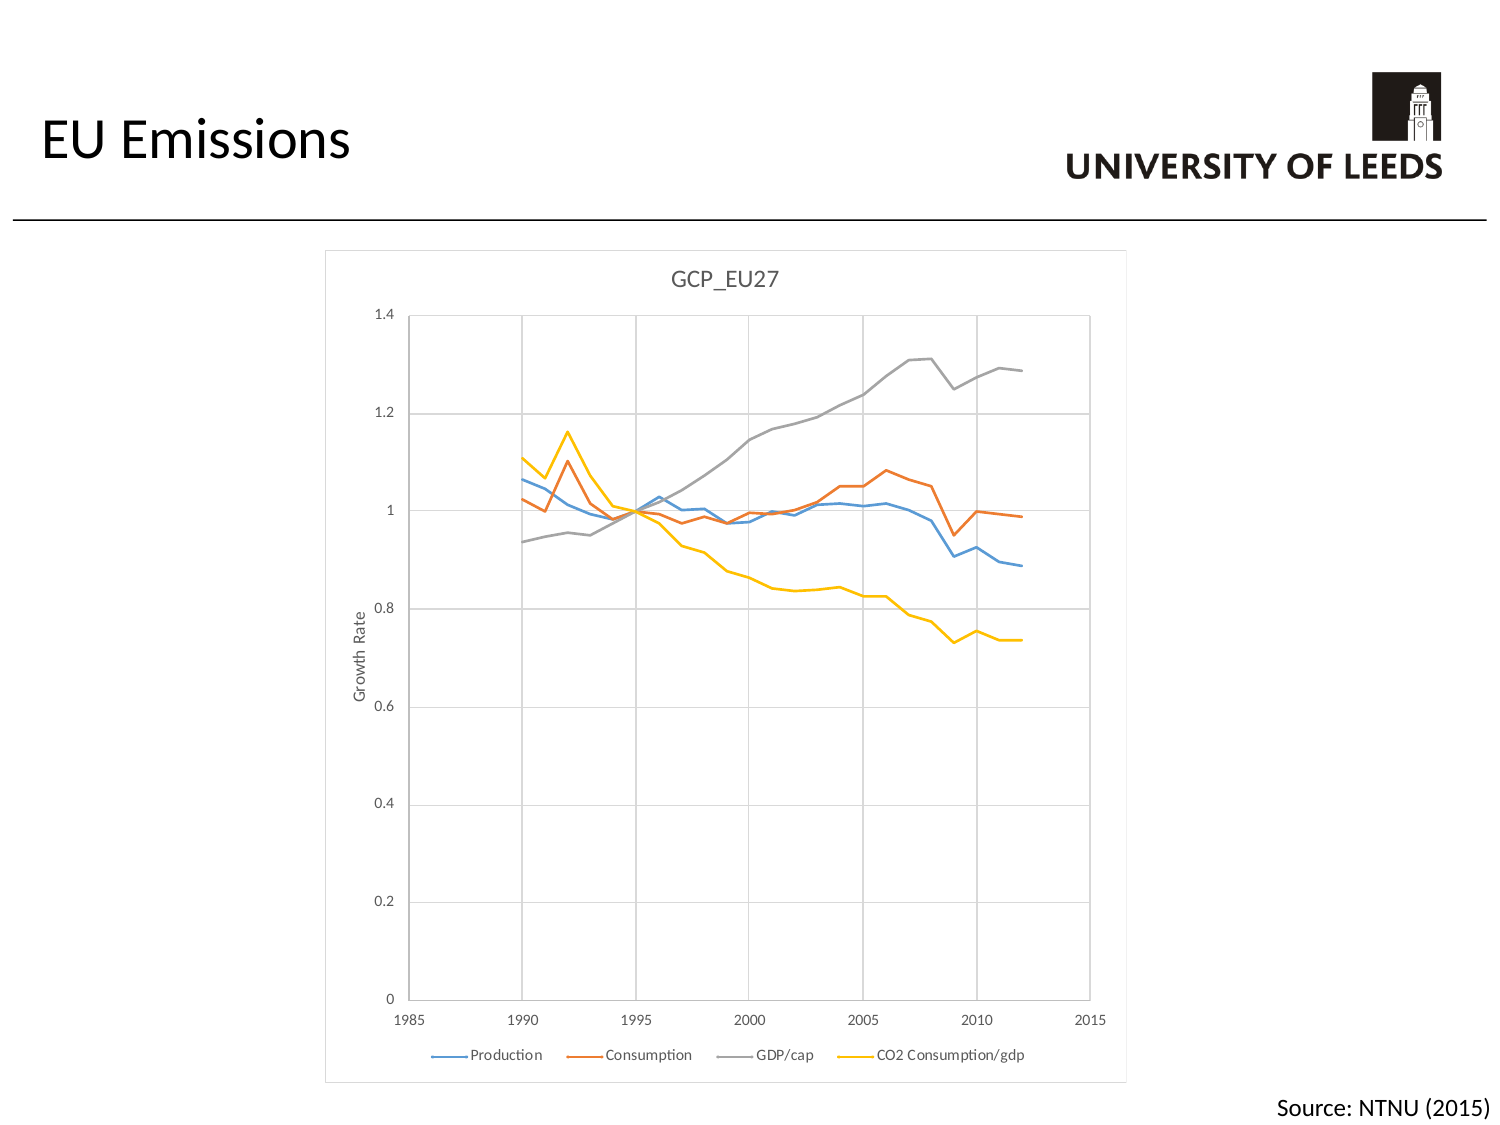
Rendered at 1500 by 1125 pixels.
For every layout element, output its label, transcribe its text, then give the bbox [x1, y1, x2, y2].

picture [1067, 72, 1442, 179]
text_box EU Emissions [41, 54, 1041, 176]
picture [324, 249, 1127, 1083]
text_box Source: NTNU (2015) [927, 1084, 1500, 1125]
